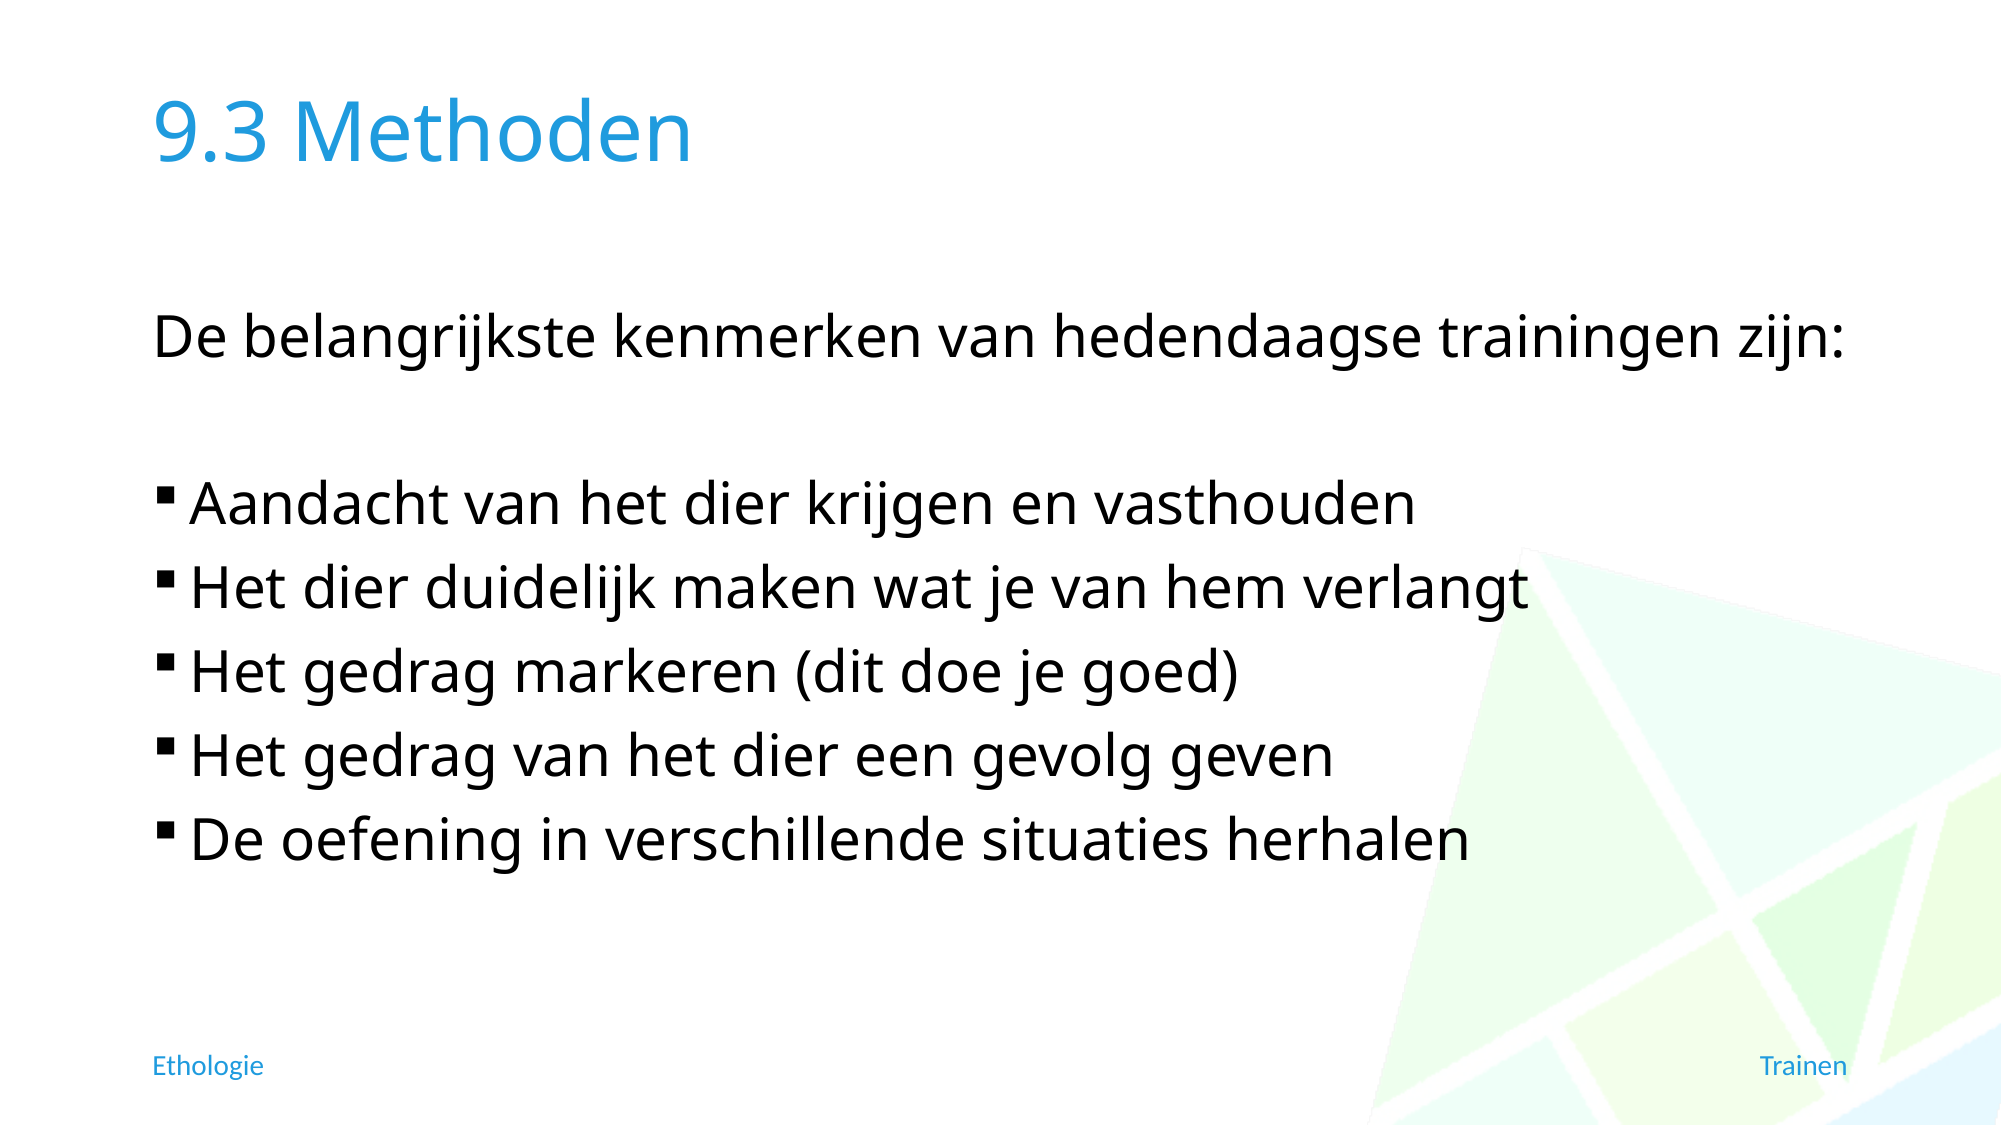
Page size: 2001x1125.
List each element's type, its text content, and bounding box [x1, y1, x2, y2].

list Ethologie [137, 1042, 588, 1103]
title 9.3 Methoden [137, 59, 1863, 210]
list De belangrijkste kenmerken van hedendaagse trainingen zijn: Aandacht van het dier krijgen en vasthouden Het dier duidelijk maken wat je van hem verlangt Het gedrag markeren (dit doe je goed) Het gedrag van het dier een gevolg geven De oefening in verschillende situaties herhalen [137, 299, 1863, 1014]
list Trainen [1412, 1042, 1863, 1103]
